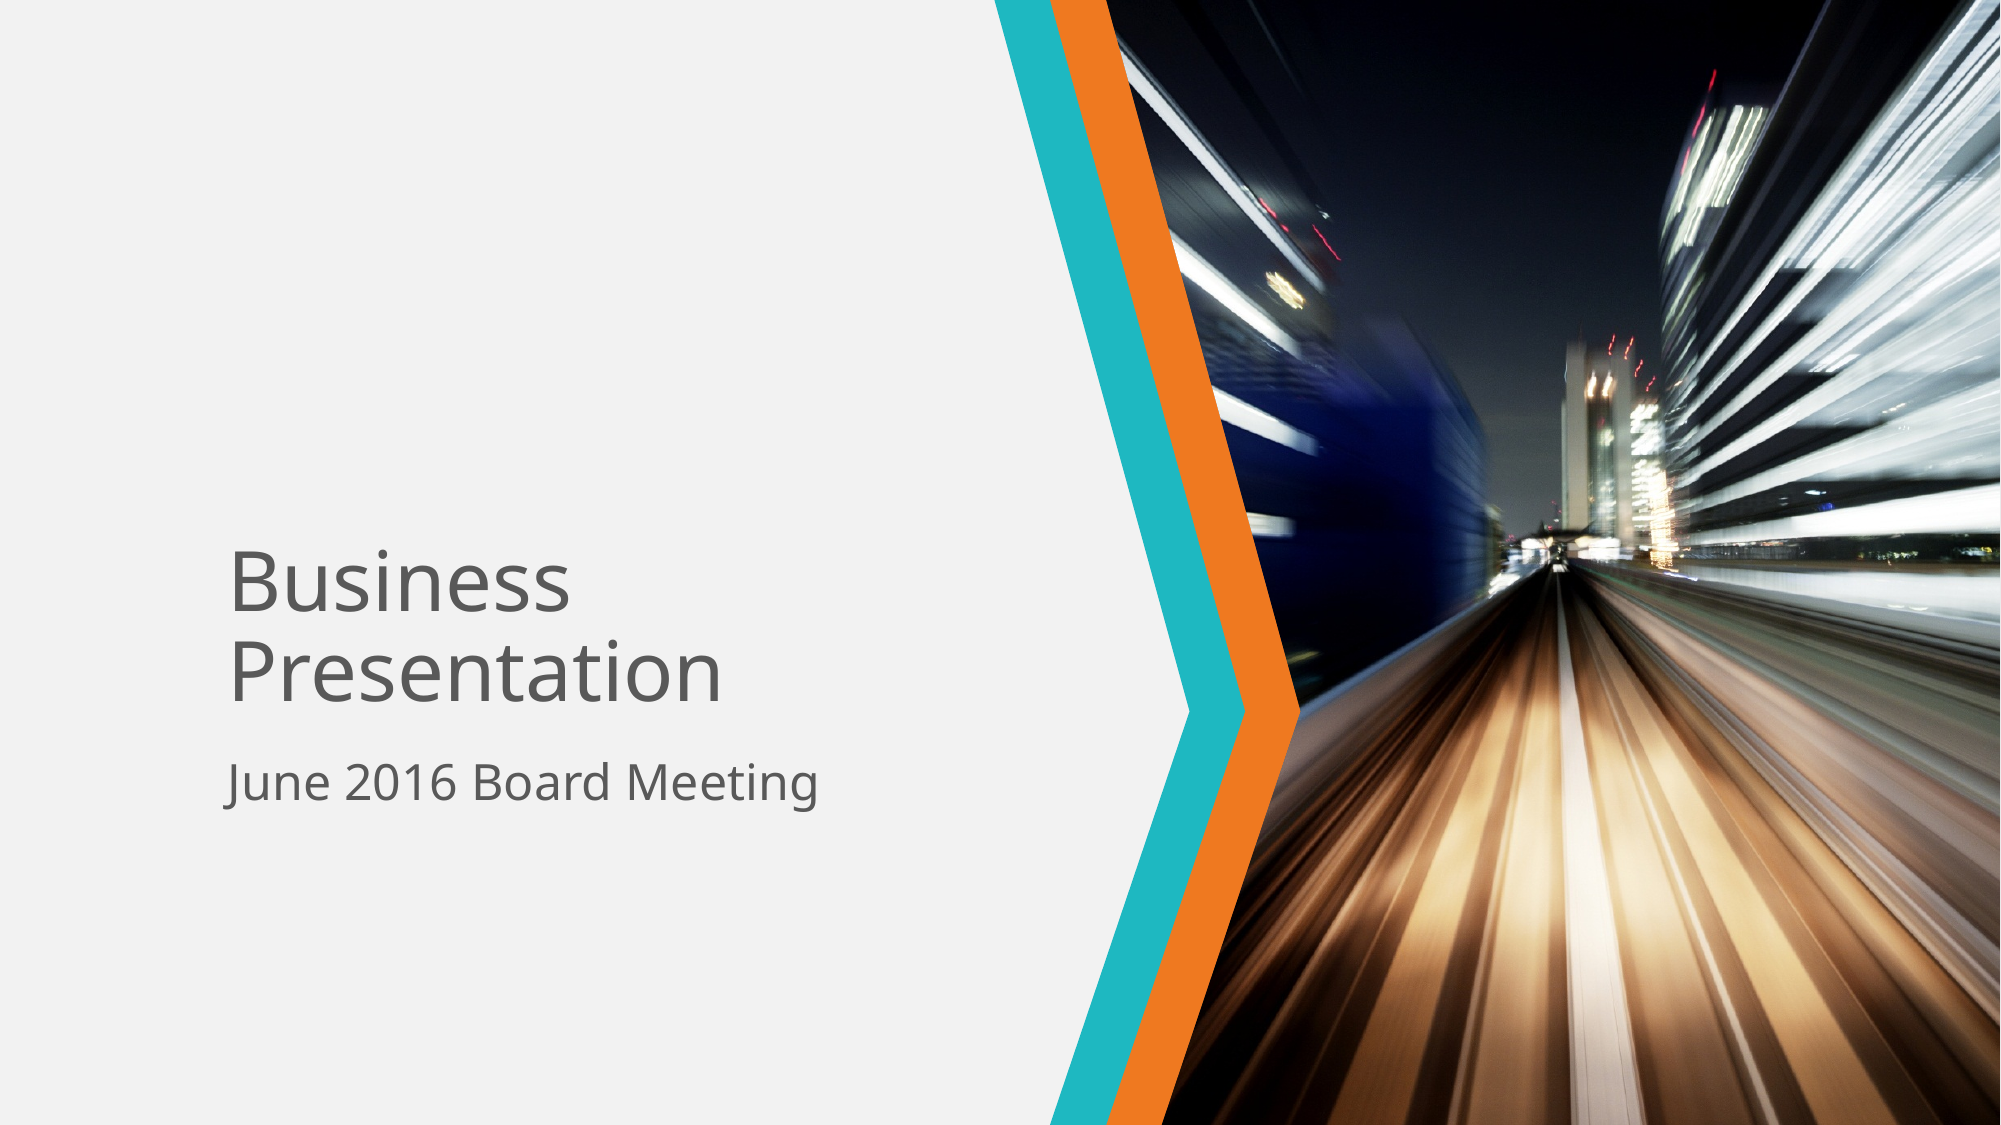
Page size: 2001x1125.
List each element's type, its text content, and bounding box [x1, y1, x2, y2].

picture [1106, 0, 2000, 1125]
title Business Presentation [212, 307, 1053, 728]
subtitle June 2016 Board Meeting [212, 750, 1053, 1013]
